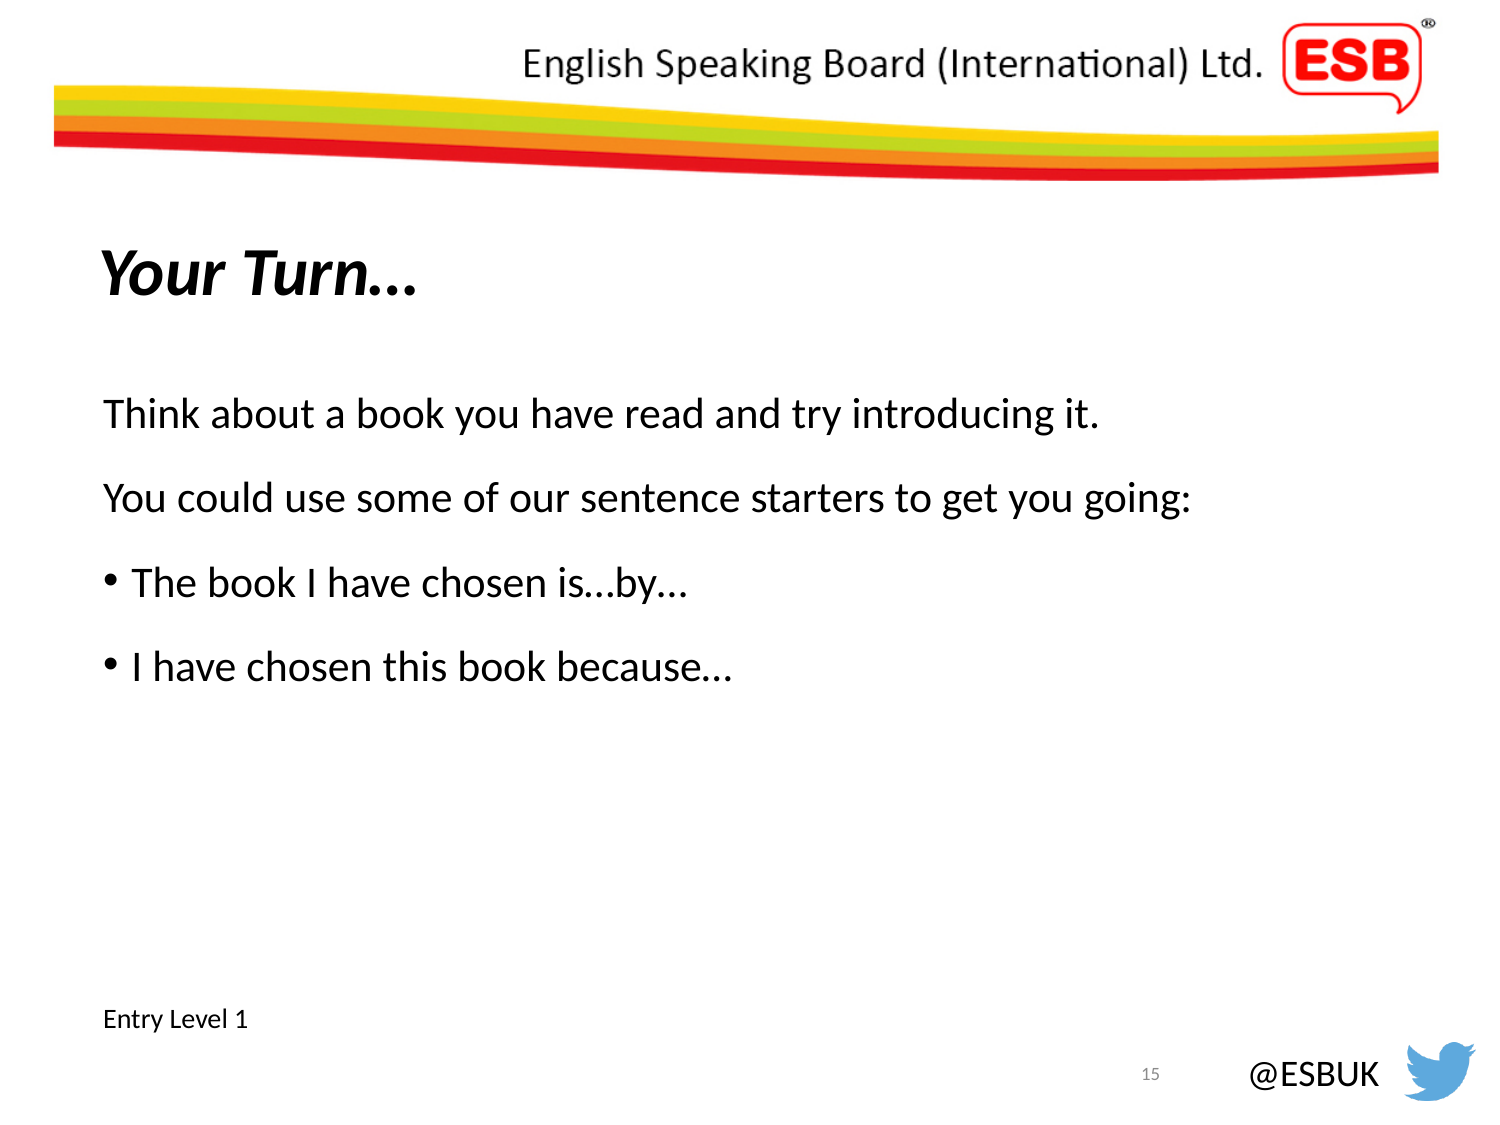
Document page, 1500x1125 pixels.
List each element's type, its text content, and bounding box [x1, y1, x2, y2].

picture [0, 0, 1500, 189]
text_box Your Turn… [83, 164, 1378, 382]
slide_number 15 [930, 1042, 1176, 1103]
text_box Think about a book you have read and try introducing it. You could use some of our sentence starters to get you going: The book I have chosen is…by… I have chosen this book because… [88, 373, 1383, 943]
text_box Entry Level 1 [88, 993, 354, 1042]
picture [1404, 1042, 1476, 1101]
